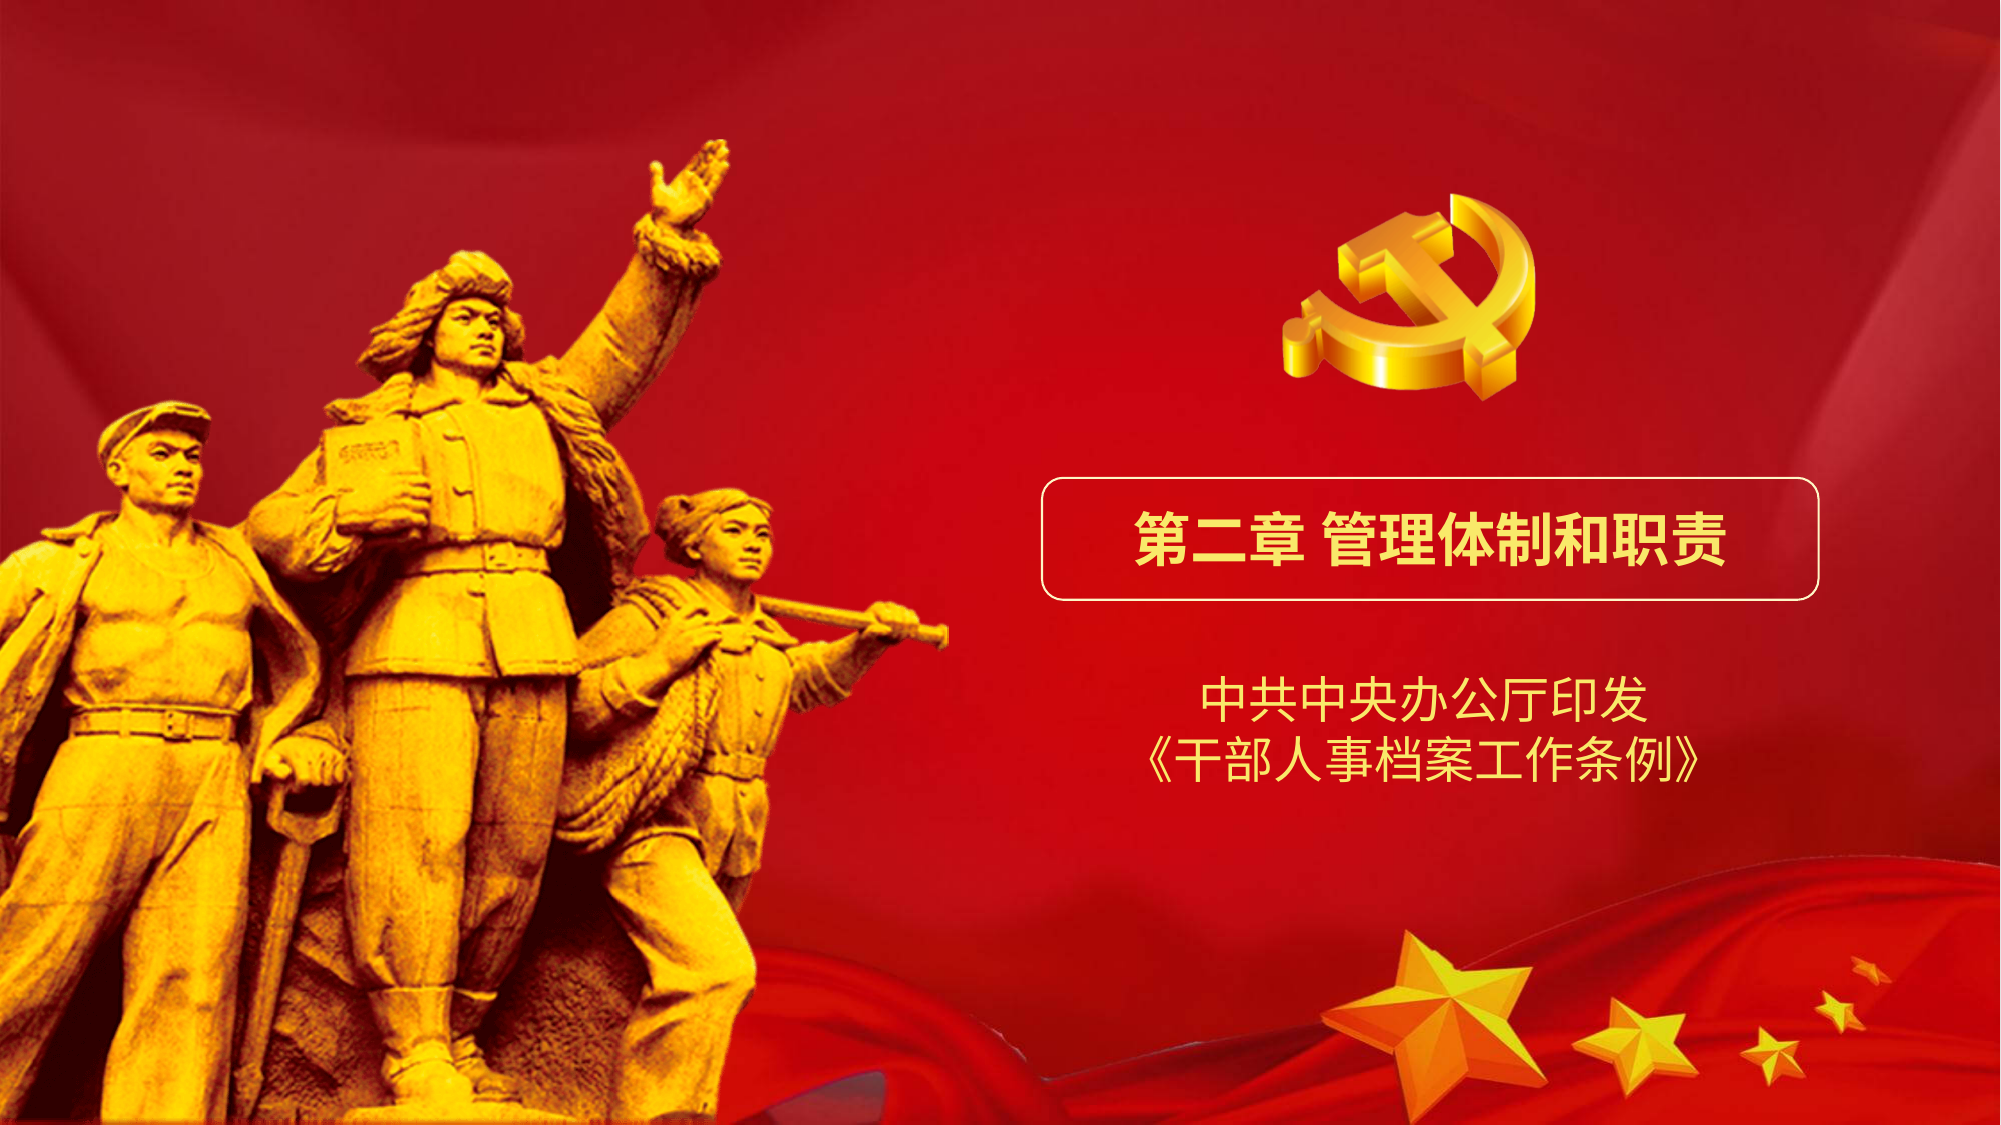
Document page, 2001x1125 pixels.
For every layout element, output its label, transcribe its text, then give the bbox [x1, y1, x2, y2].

picture [0, 0, 2000, 1125]
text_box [1041, 477, 1819, 600]
text_box 中共中央办公厅印发 《干部人事档案工作条例》 [1029, 661, 1819, 797]
